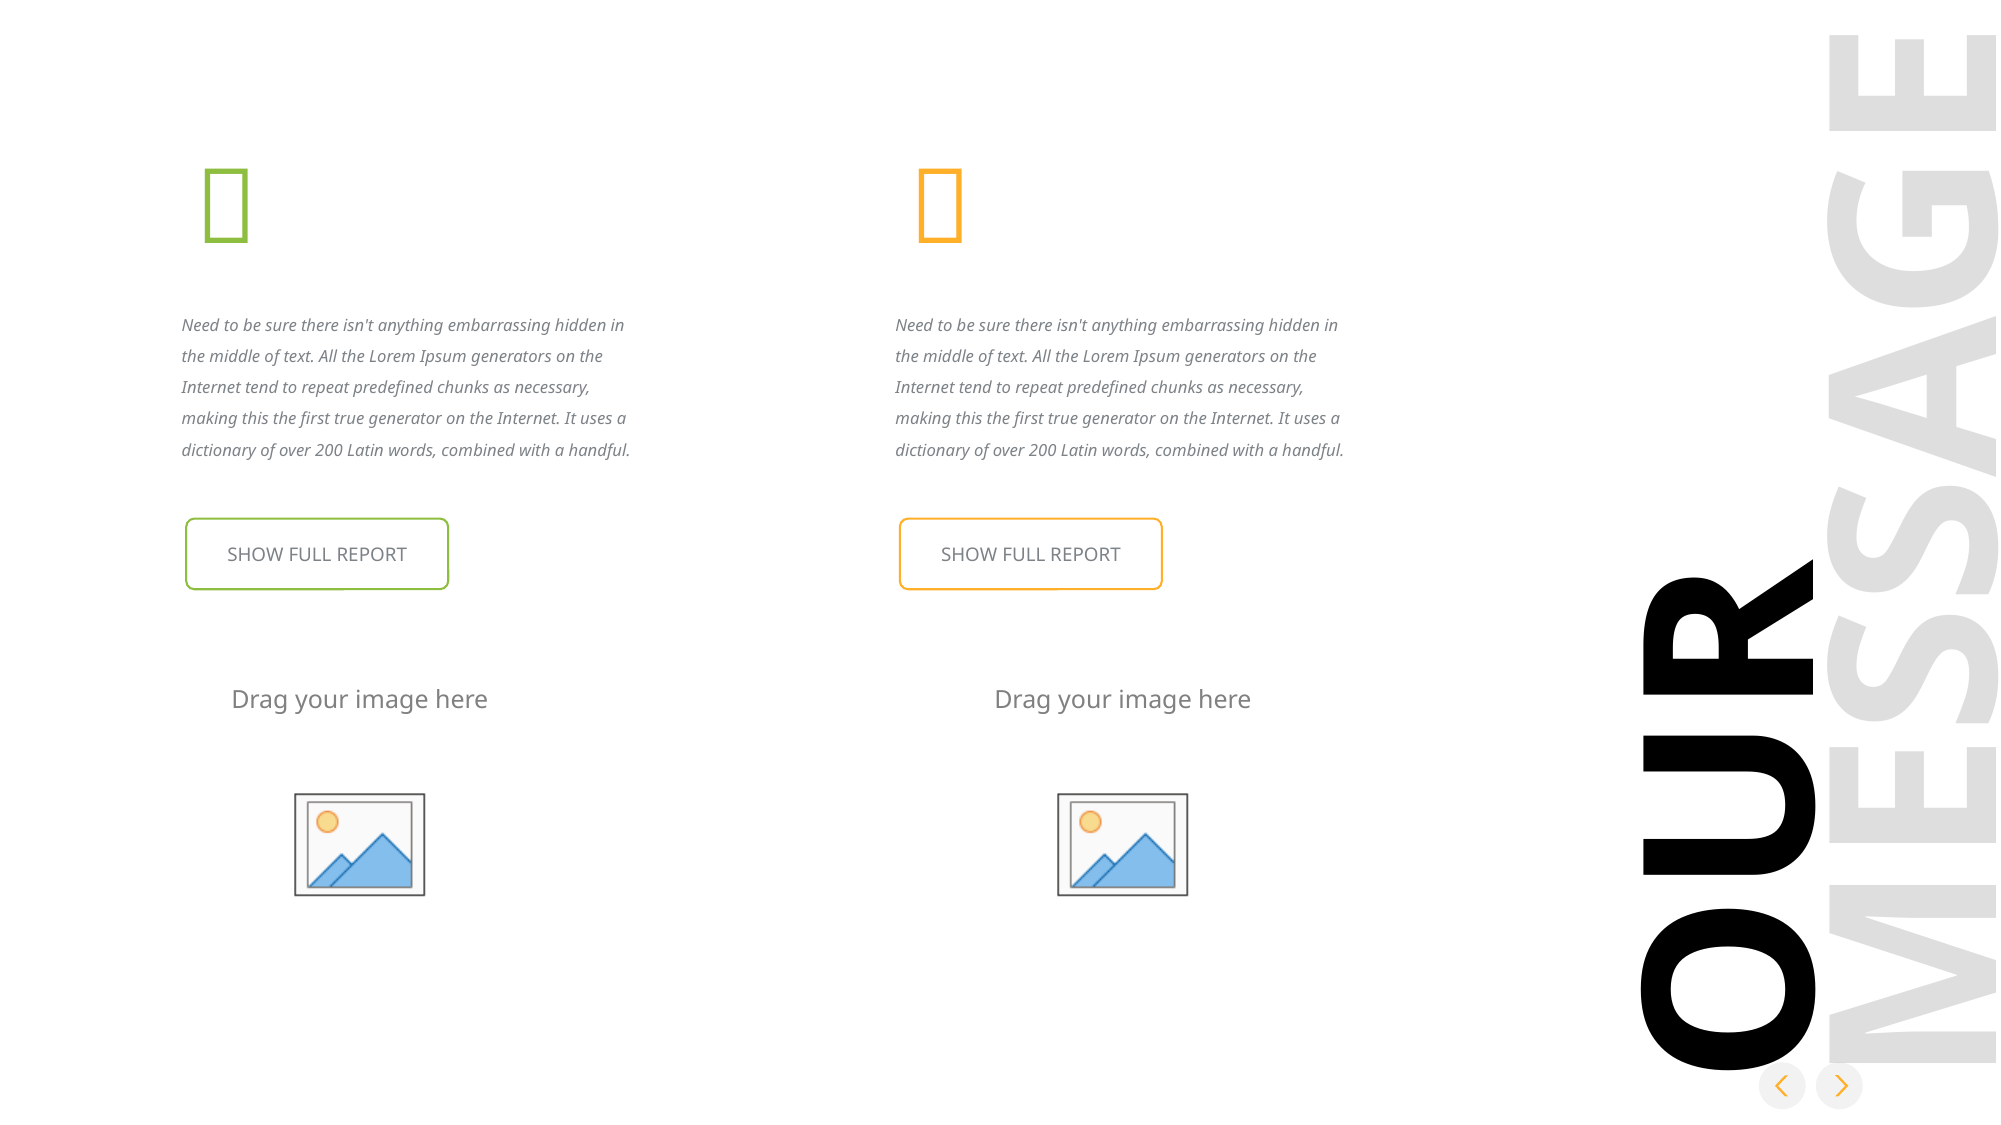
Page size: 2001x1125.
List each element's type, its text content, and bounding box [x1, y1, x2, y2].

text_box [166, 131, 653, 590]
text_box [880, 131, 1366, 590]
text_box OUR MESSAGE [1672, 6, 2000, 1100]
picture [174, 675, 546, 1014]
picture [880, 675, 1366, 1014]
